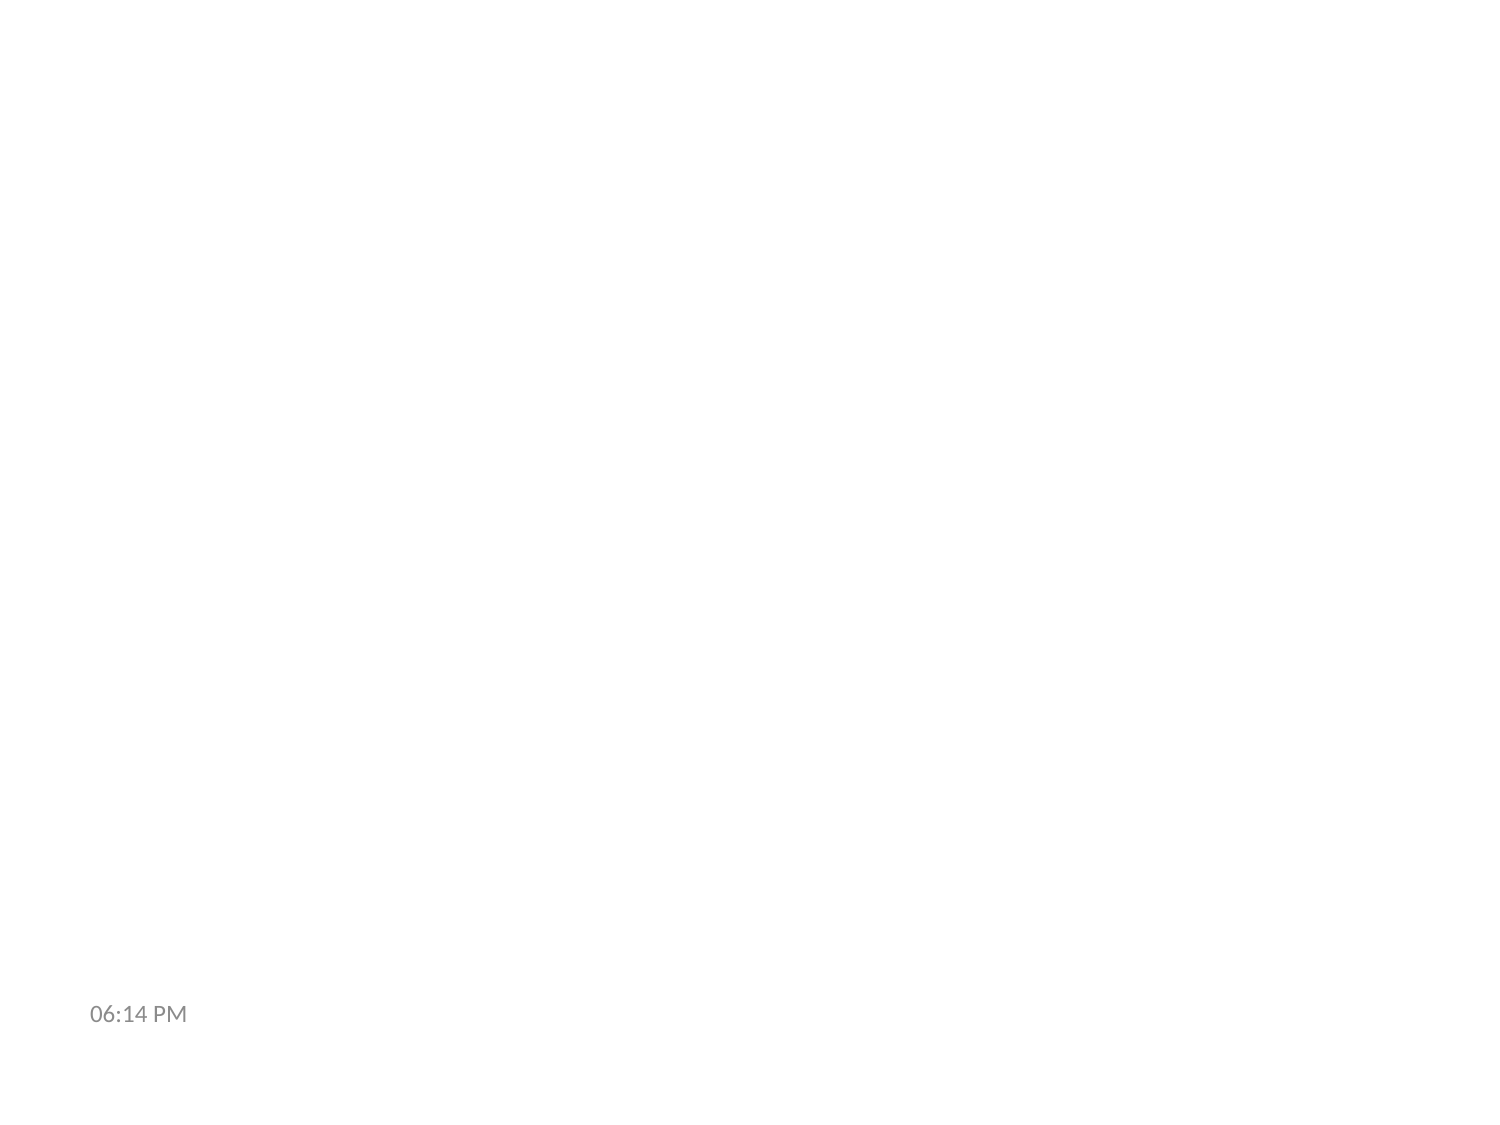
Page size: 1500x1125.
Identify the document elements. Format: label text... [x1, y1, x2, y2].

text_box 3:35 PM [75, 982, 425, 1043]
